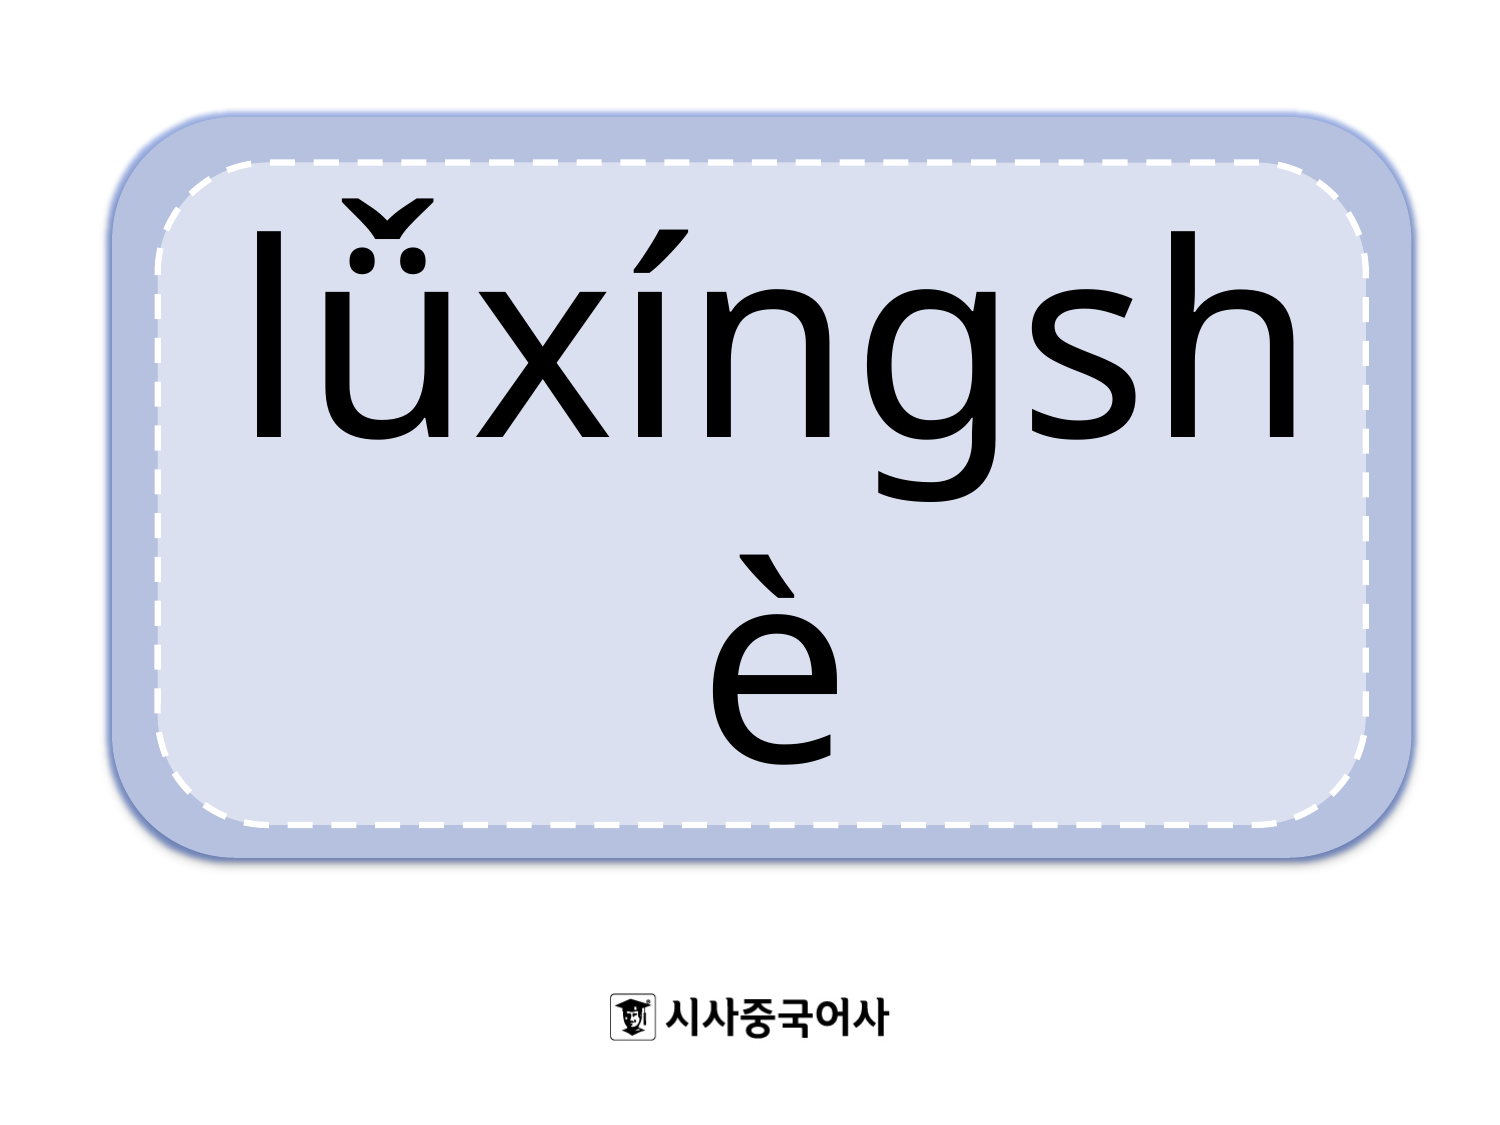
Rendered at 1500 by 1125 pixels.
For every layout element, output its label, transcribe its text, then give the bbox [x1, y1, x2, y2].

text_box lǚxíngshè [171, 159, 1380, 823]
picture [602, 987, 898, 1047]
